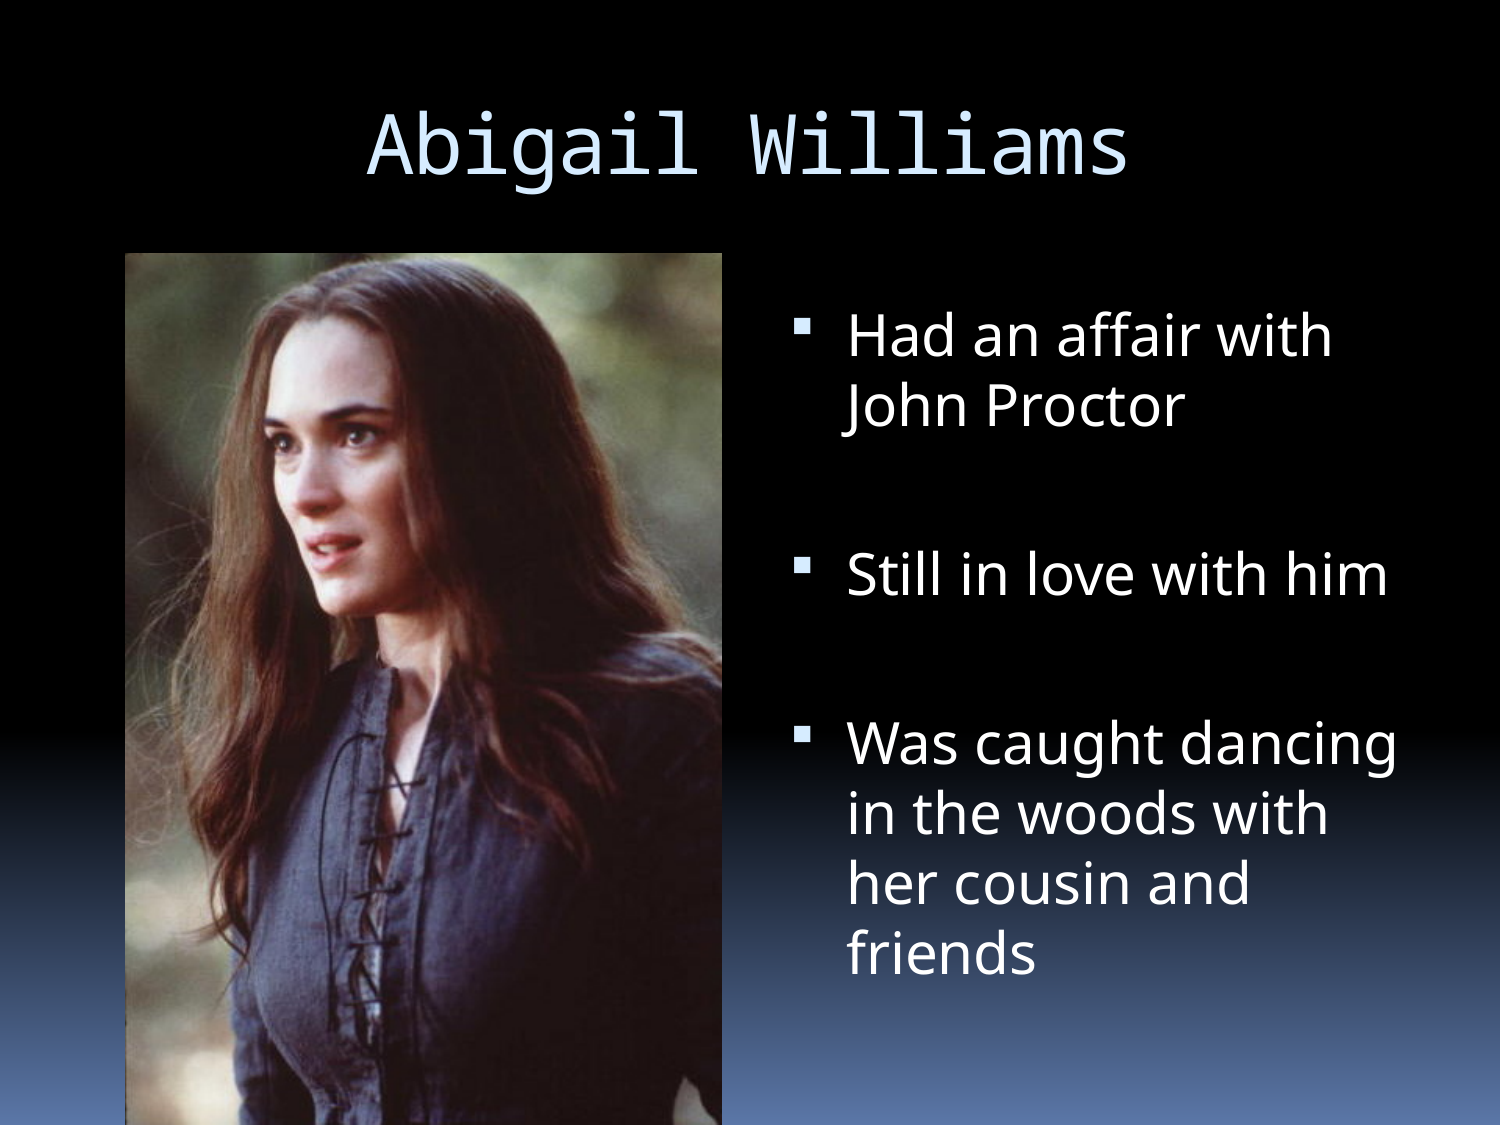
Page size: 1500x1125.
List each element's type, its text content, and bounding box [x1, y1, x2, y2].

list Had an affair with John Proctor Still in love with him Was caught dancing in the woods with her cousin and friends [763, 290, 1427, 1033]
title Abigail Williams [75, 83, 1425, 234]
picture [124, 252, 723, 1125]
